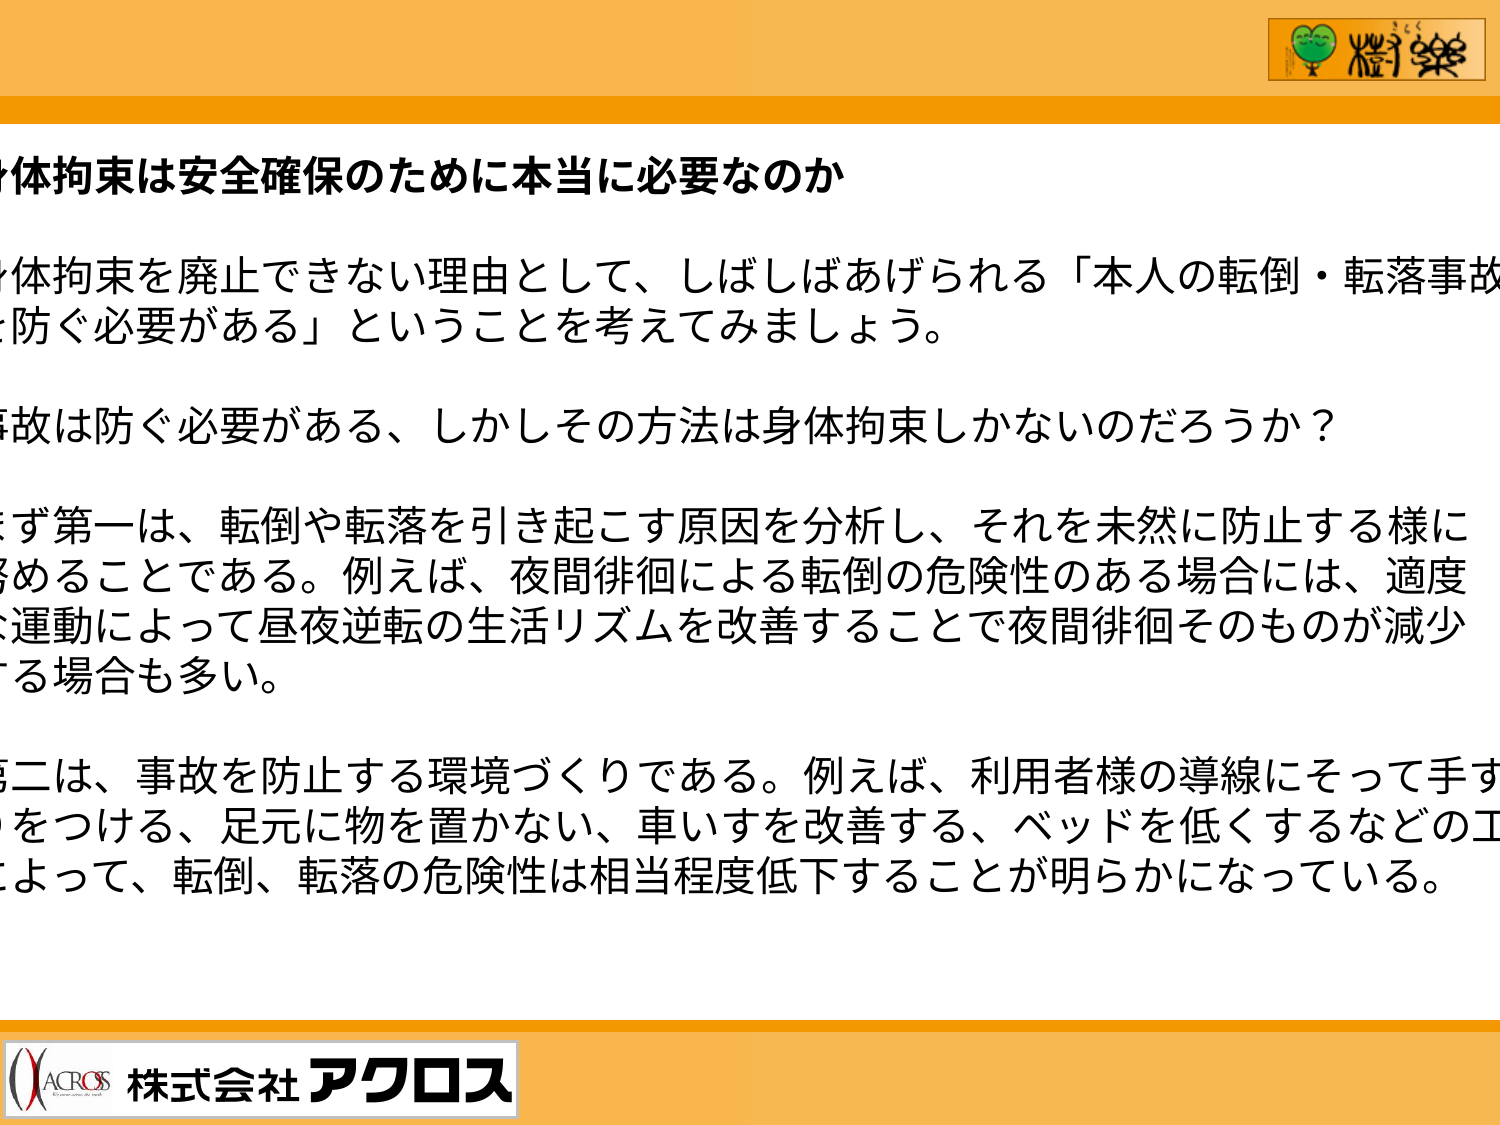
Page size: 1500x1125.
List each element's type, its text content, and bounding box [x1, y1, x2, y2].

picture [0, 1020, 1500, 1125]
text_box 身体拘束は安全確保のために本当に必要なのか 身体拘束を廃止できない理由として、しばしばあげられる「本人の転倒・転落事故 を防ぐ必要がある」ということを考えてみましょう。 事故は防ぐ必要がある、しかしその方法は身体拘束しかないのだろうか？ まず第一は、転倒や転落を引き起こす原因を分析し、それを未然に防止する様に 努めることである。例えば、夜間徘徊による転倒の危険性のある場合には、適度 な運動によって昼夜逆転の生活リズムを改善することで夜間徘徊そのものが減少 する場合も多い。 第二は、事故を防止する環境づくりである。例えば、利用者様の導線にそって手す りをつける、足元に物を置かない、車いすを改善する、ベッドを低くするなどの工夫 によって、転倒、転落の危険性は相当程度低下することが明らかになっている。 [0, 142, 1500, 908]
picture [0, 0, 1500, 124]
